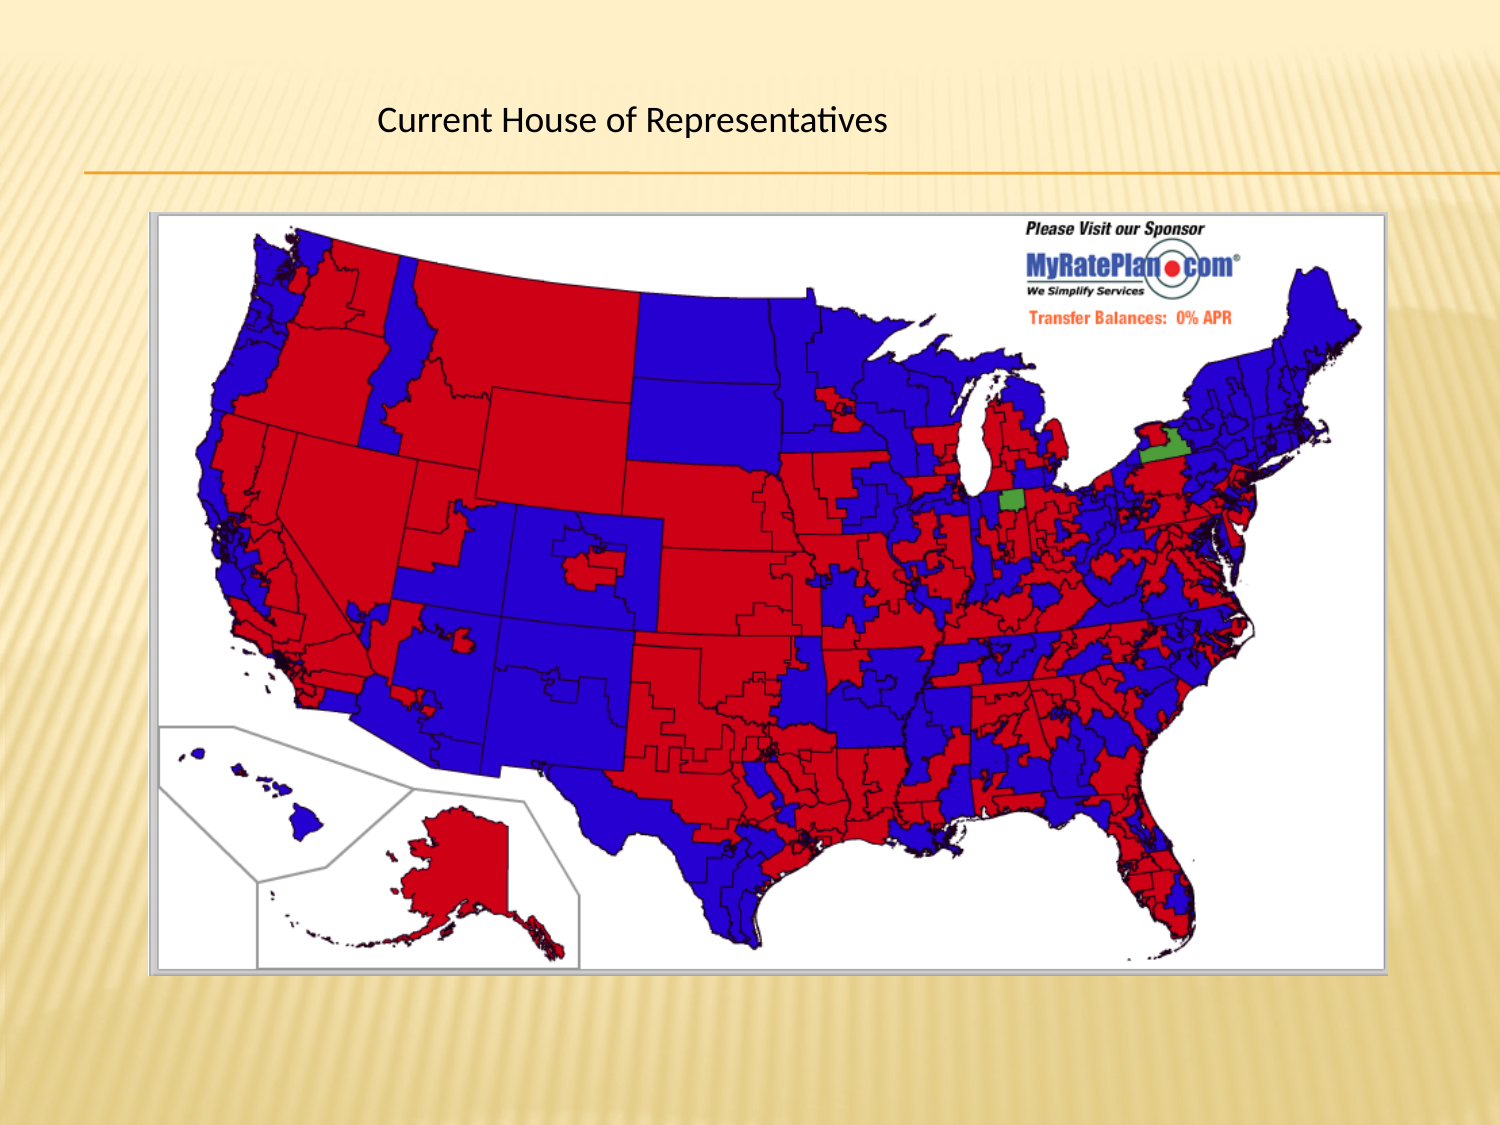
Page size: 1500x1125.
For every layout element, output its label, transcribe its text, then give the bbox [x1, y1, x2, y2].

picture [148, 212, 1388, 977]
text_box Current House of Representatives [362, 87, 1388, 148]
